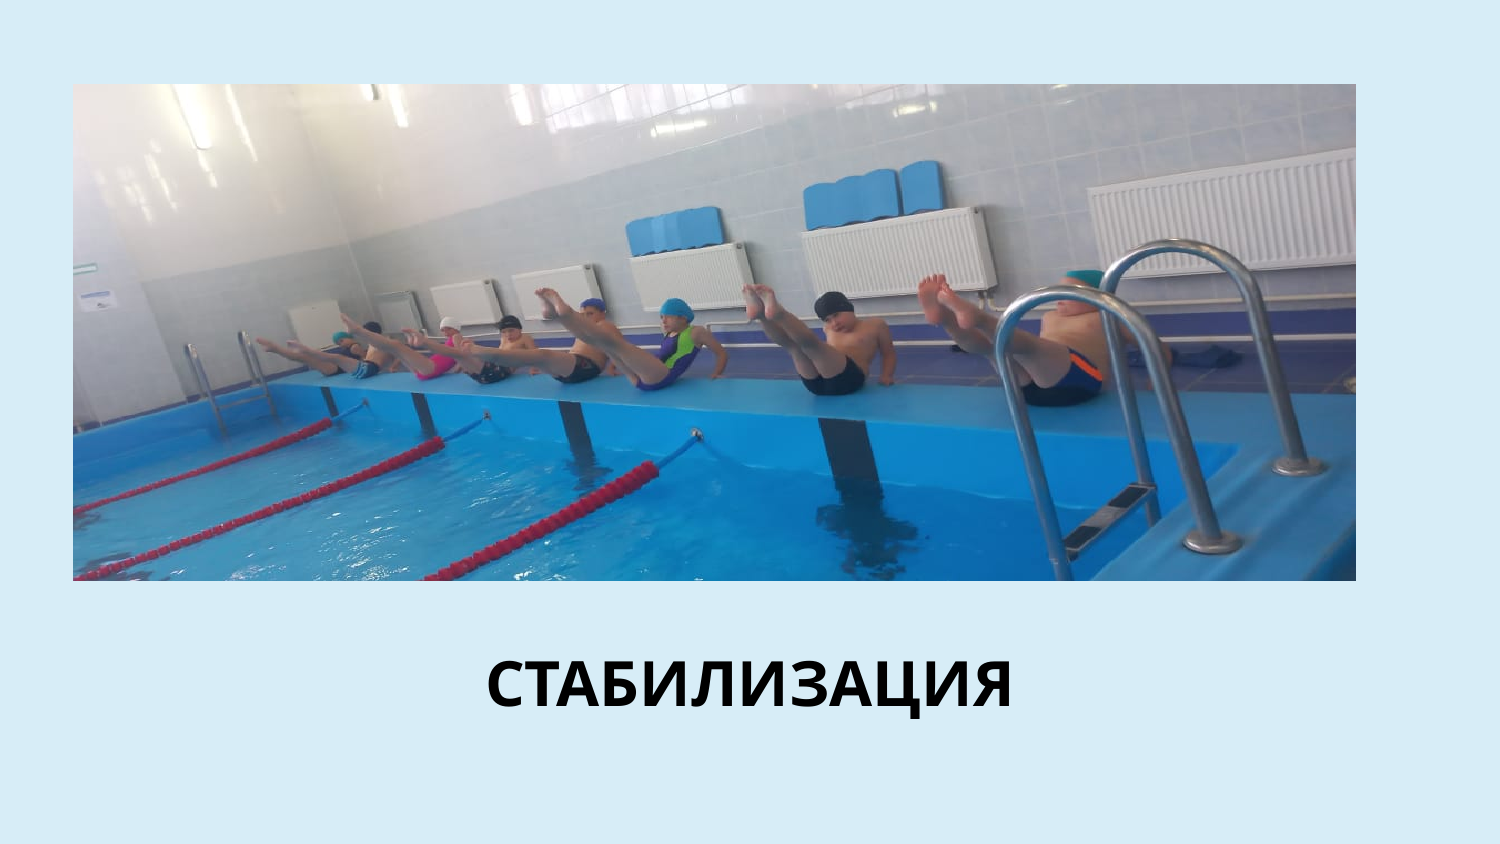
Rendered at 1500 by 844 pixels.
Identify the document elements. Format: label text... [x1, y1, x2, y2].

text_box [73, 84, 1356, 582]
title СТАБИЛИЗАЦИЯ [103, 633, 1397, 740]
